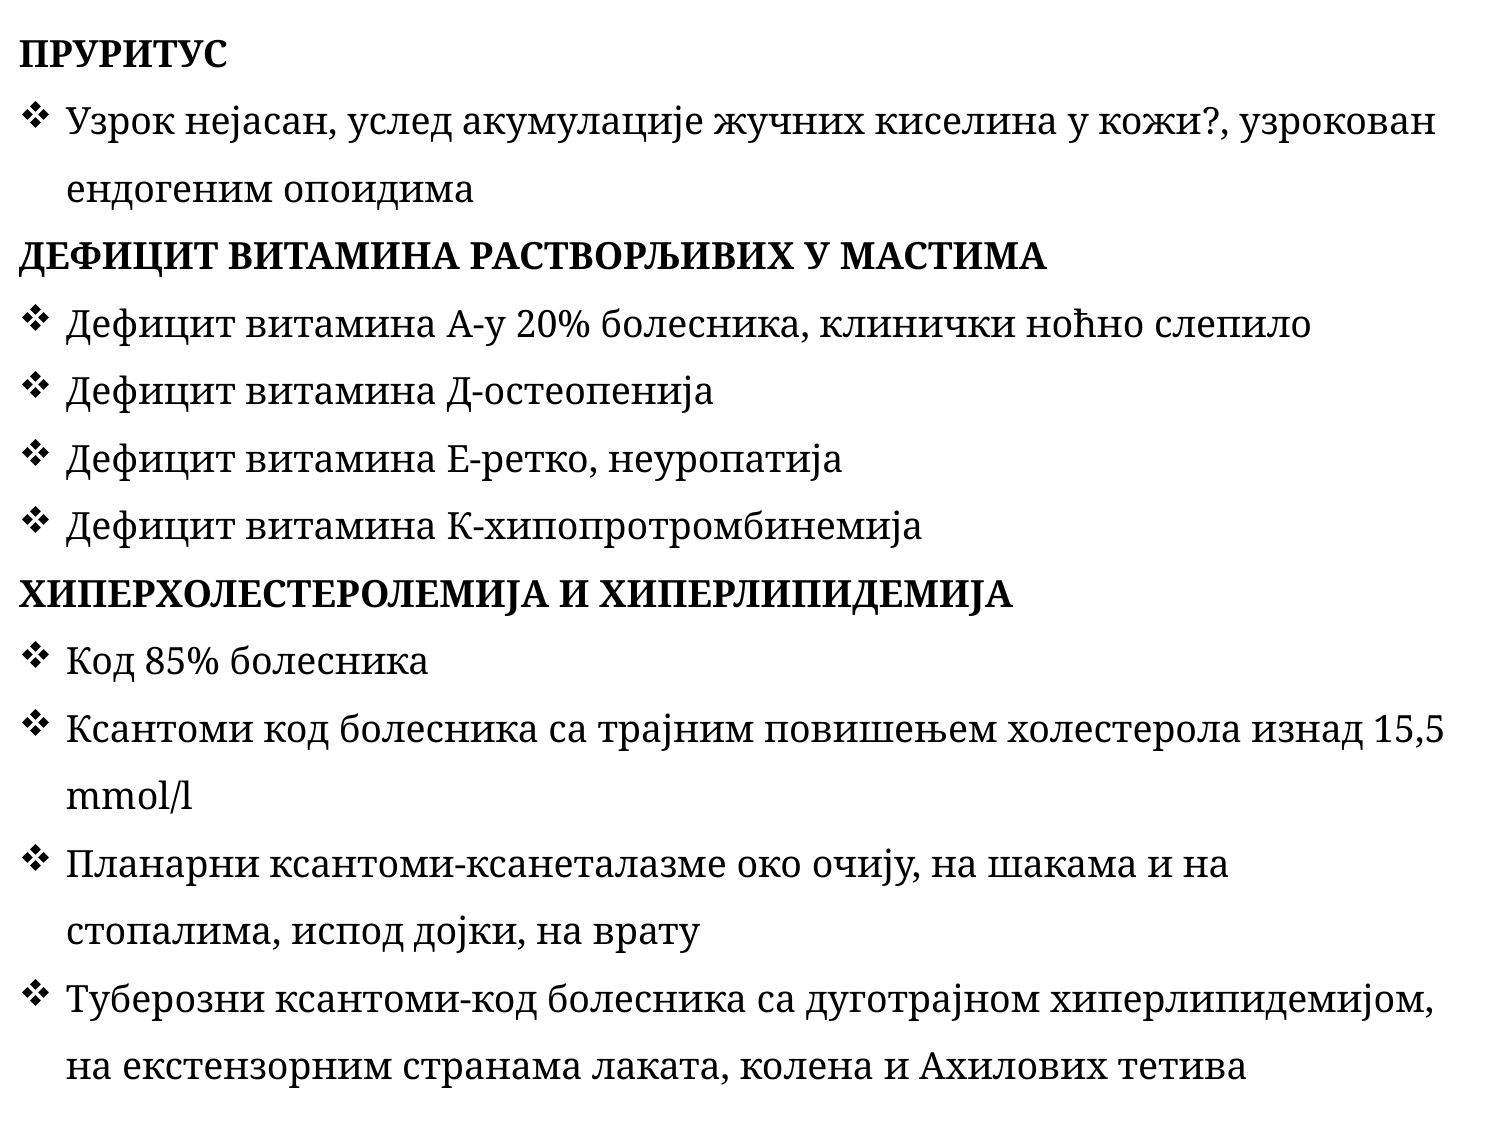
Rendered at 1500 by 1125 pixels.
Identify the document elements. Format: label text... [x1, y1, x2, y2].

text_box ПРУРИТУС Узрок нејасан, услед акумулације жучних киселина у кожи?, узрокован ендогеним опоидима ДЕФИЦИТ ВИТАМИНА РАСТВОРЉИВИХ У МАСТИМА Дефицит витамина А-у 20% болесника, клинички ноћно слепило Дефицит витамина Д-остеопенија Дефицит витамина Е-ретко, неуропатија Дефицит витамина К-хипопротромбинемија ХИПЕРХОЛЕСТЕРОЛЕМИЈА И ХИПЕРЛИПИДЕМИЈА Код 85% болесника Ксантоми код болесника са трајним повишењем холестерола изнад 15,5 mmol/l Планарни ксантоми-ксанеталазме око очију, на шакама и на стопалима, испод дојки, на врату Туберозни ксантоми-код болесника са дуготрајном хиперлипидемијом, на екстензорним странама лаката, колена и Ахилових тетива [4, 0, 1467, 1125]
